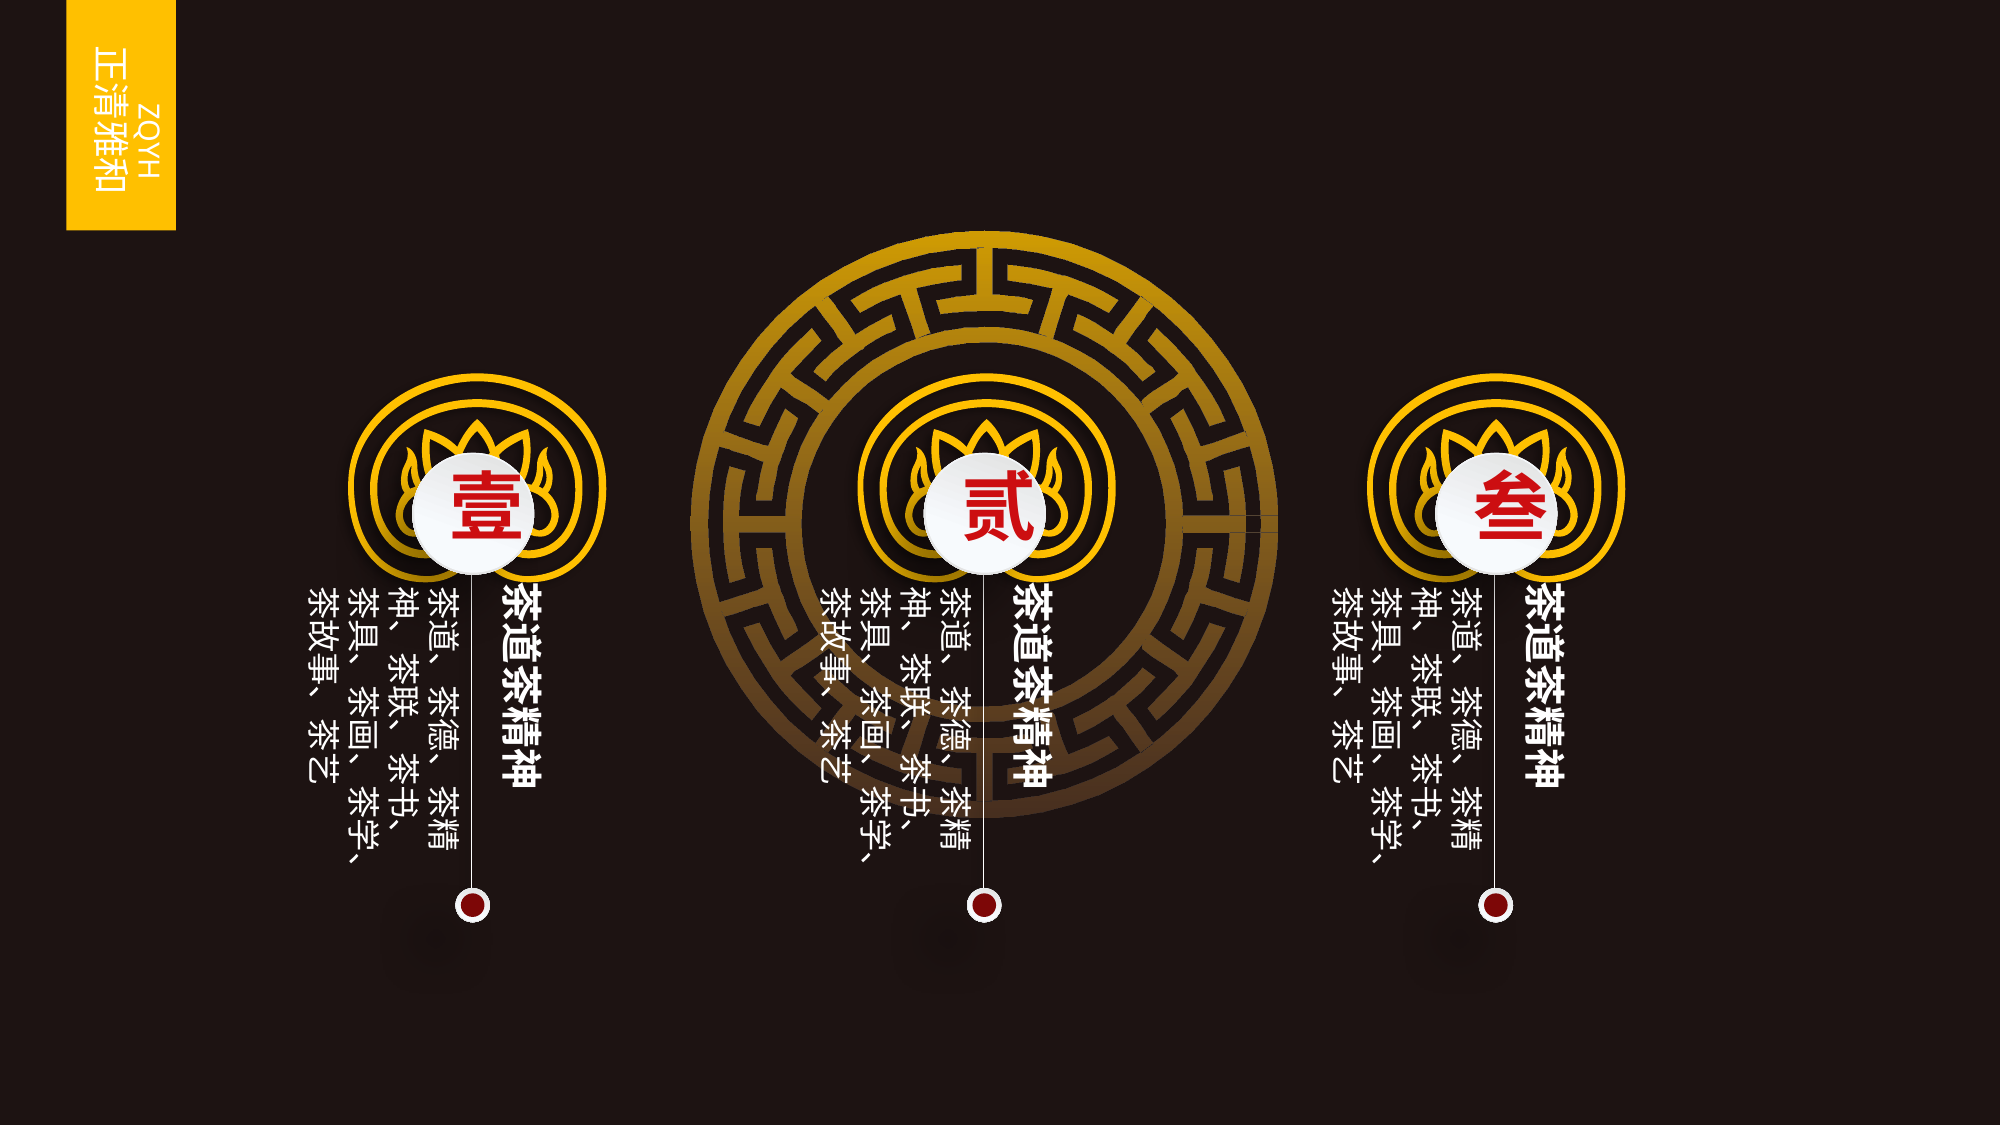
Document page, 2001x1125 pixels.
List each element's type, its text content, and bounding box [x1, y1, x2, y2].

text_box [857, 373, 1116, 577]
text_box 茶道茶精神 [1046, 566, 1067, 790]
text_box [1367, 373, 1626, 576]
text_box 茶道茶精神 [1558, 566, 1579, 790]
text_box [923, 452, 1046, 923]
text_box 茶道、茶德、茶精神、茶联、茶书、茶具、茶画、茶学、茶故事、茶艺 [280, 571, 412, 896]
text_box ZQYH [109, 88, 176, 206]
text_box [690, 230, 1278, 811]
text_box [412, 452, 535, 923]
text_box 茶道茶精神 [535, 566, 556, 790]
text_box 茶道、茶德、茶精神、茶联、茶书、茶具、茶画、茶学、茶故事、茶艺 [792, 571, 923, 896]
text_box [348, 373, 607, 578]
text_box 茶道、茶德、茶精神、茶联、茶书、茶具、茶画、茶学、茶故事、茶艺 [1303, 571, 1435, 896]
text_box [1435, 452, 1558, 923]
text_box [65, 0, 177, 231]
text_box 正清雅和 [66, 30, 143, 212]
